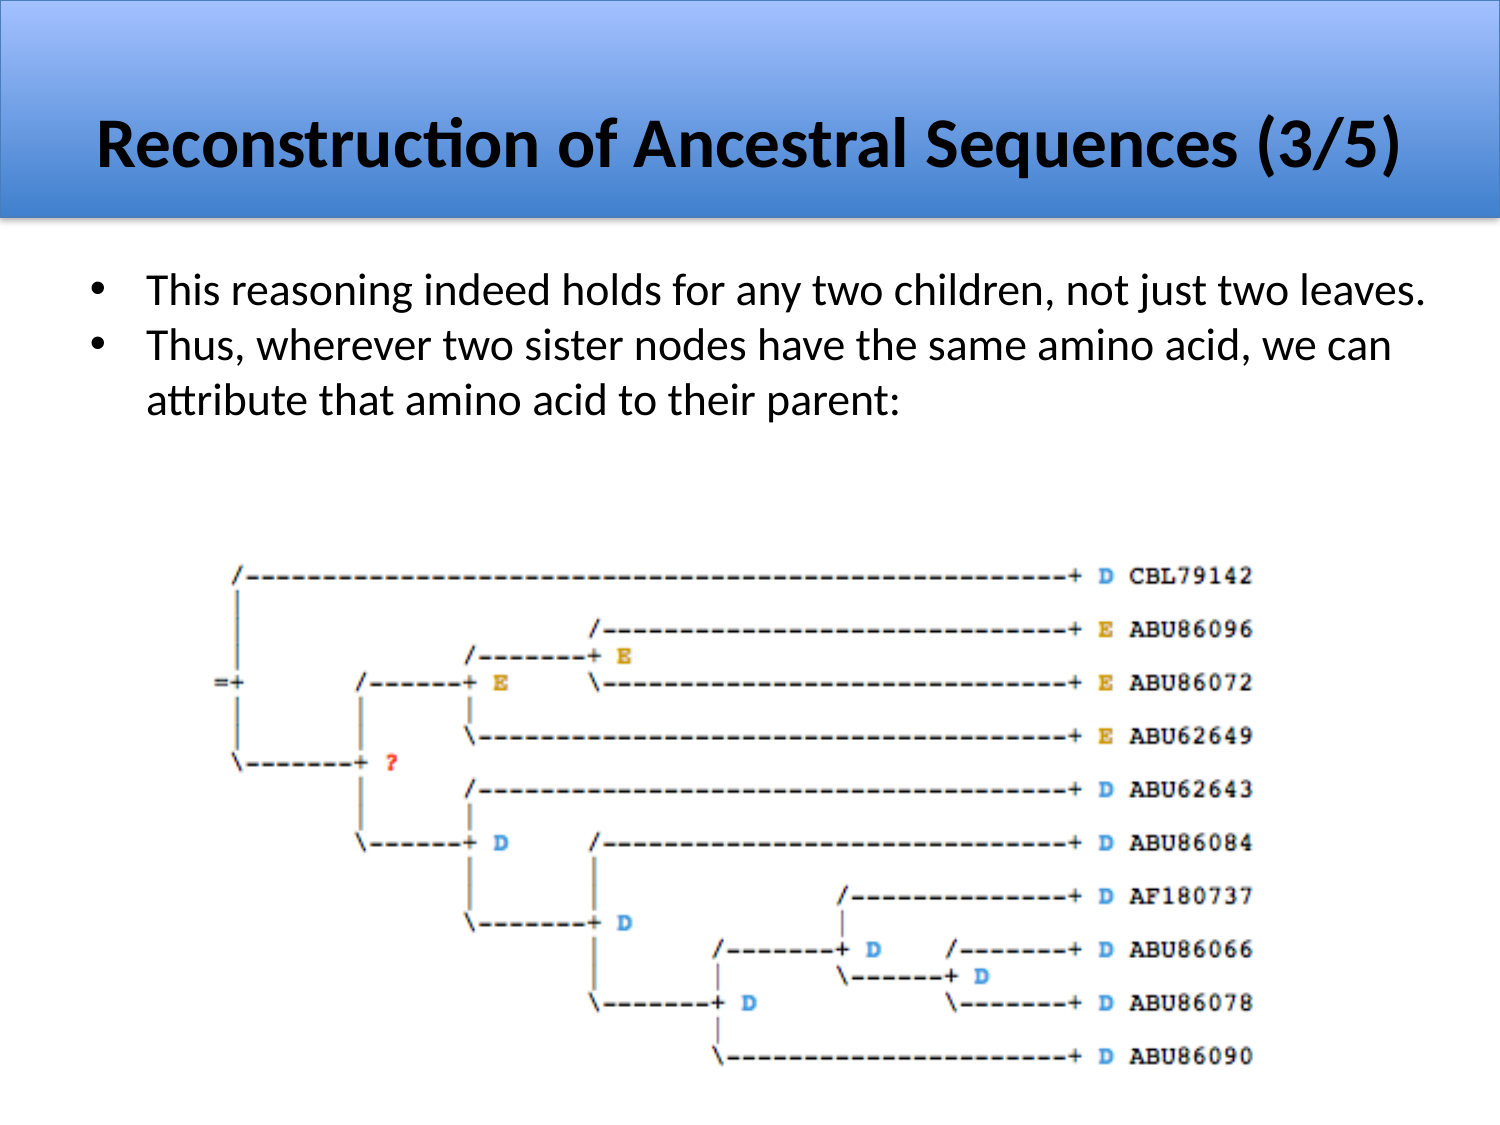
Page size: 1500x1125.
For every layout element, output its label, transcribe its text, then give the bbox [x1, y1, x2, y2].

picture [194, 551, 1273, 1079]
title Reconstruction of Ancestral Sequences (3/5) [75, 45, 1425, 233]
text_box This reasoning indeed holds for any two children, not just two leaves. Thus, wherever two sister nodes have the same amino acid, we can attribute that amino acid to their parent: [75, 252, 1453, 433]
